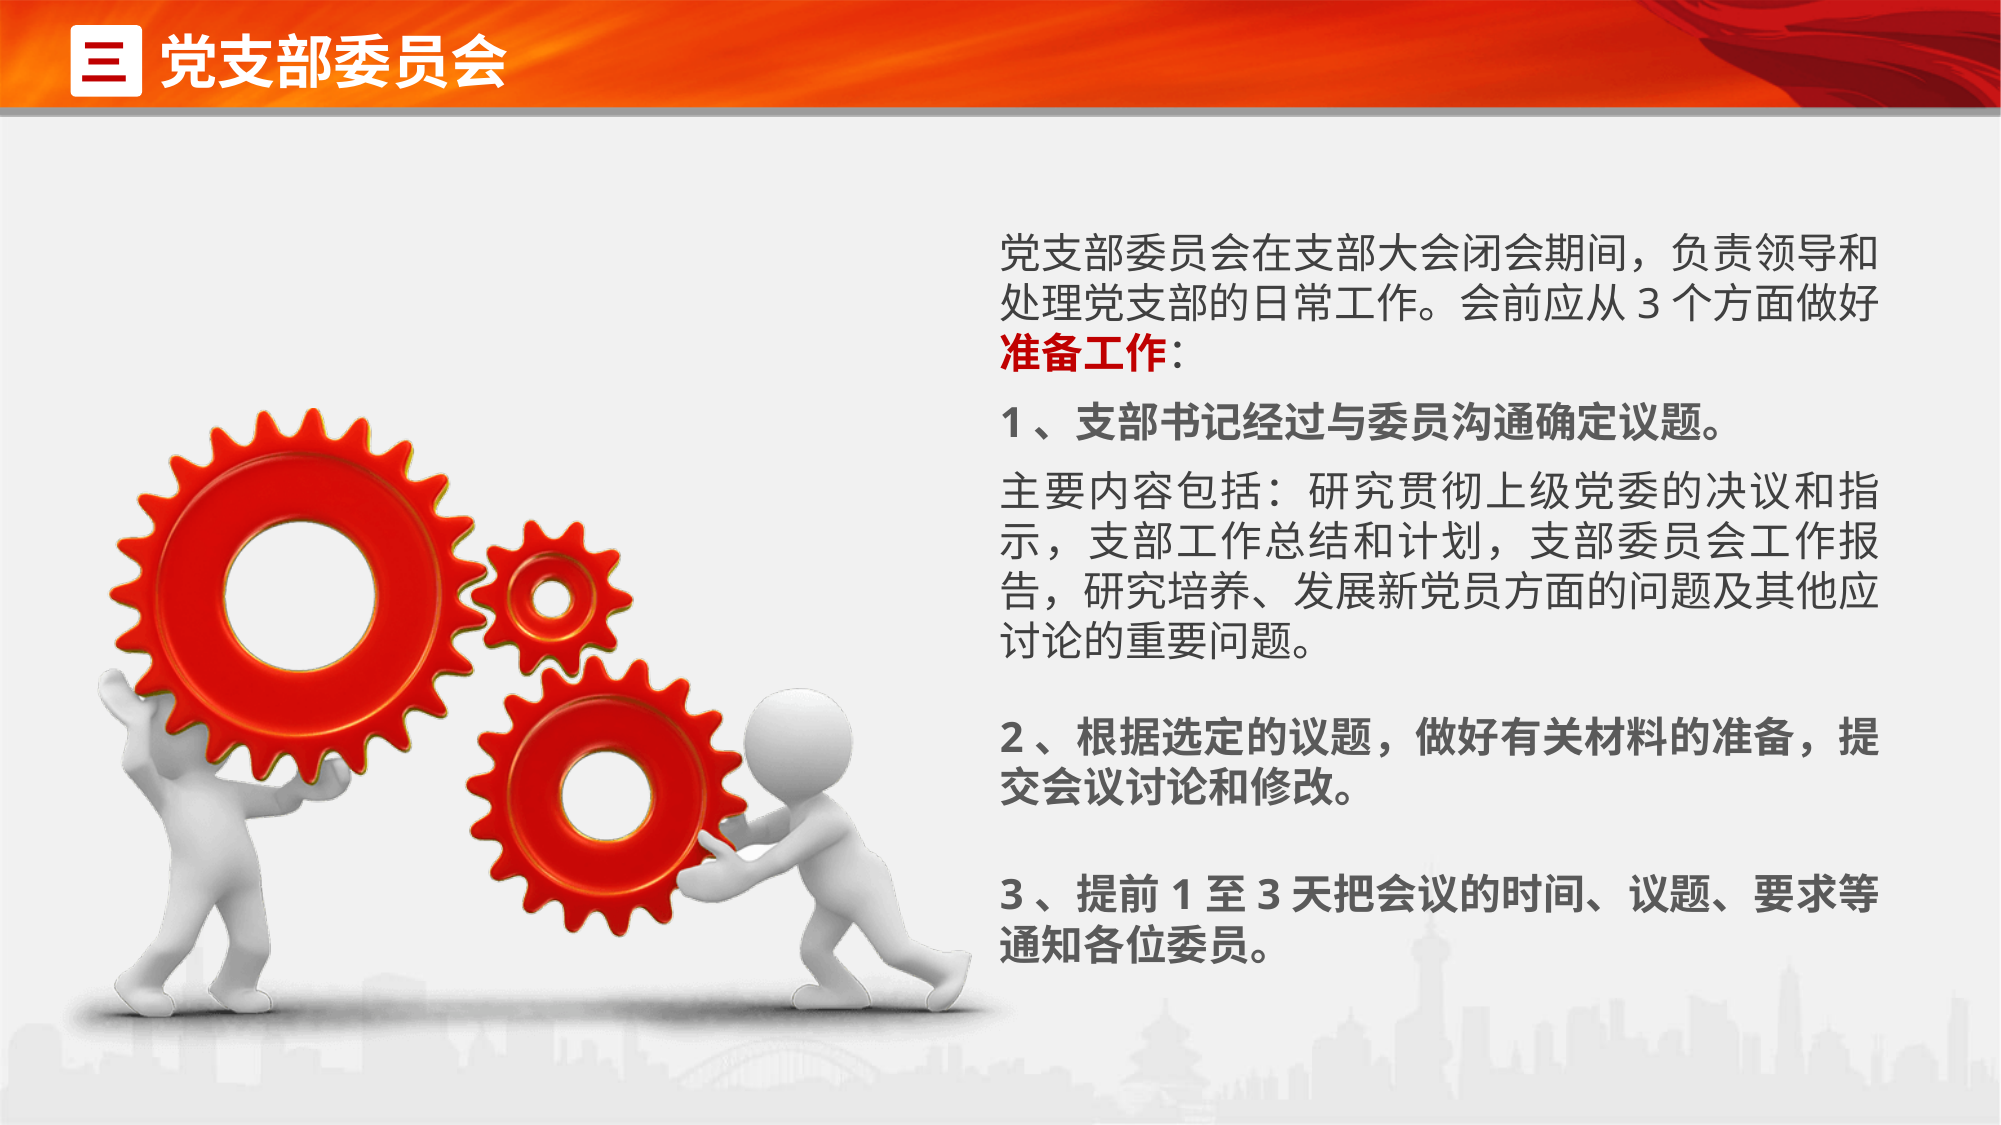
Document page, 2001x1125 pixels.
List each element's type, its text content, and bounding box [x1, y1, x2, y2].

text_box 党支部委员会 [144, 18, 954, 103]
text_box 3、提前1至3天把会议的时间、议题、要求等通知各位委员。 [1025, 860, 1895, 976]
text_box 1、支部书记经过与委员沟通确定议题。 [985, 388, 1842, 454]
text_box 三 [64, 22, 145, 98]
text_box 党支部委员会在支部大会闭会期间，负责领导和处理党支部的日常工作。会前应从3个方面做好准备工作： [985, 219, 1895, 385]
picture [0, 0, 2001, 1125]
text_box 主要内容包括：研究贯彻上级党委的决议和指示，支部工作总结和计划，支部委员会工作报告，研究培养、发展新党员方面的问题及其他应讨论的重要问题。 [1025, 457, 1895, 672]
text_box 2、根据选定的议题，做好有关材料的准备，提交会议讨论和修改。 [1025, 702, 1895, 818]
